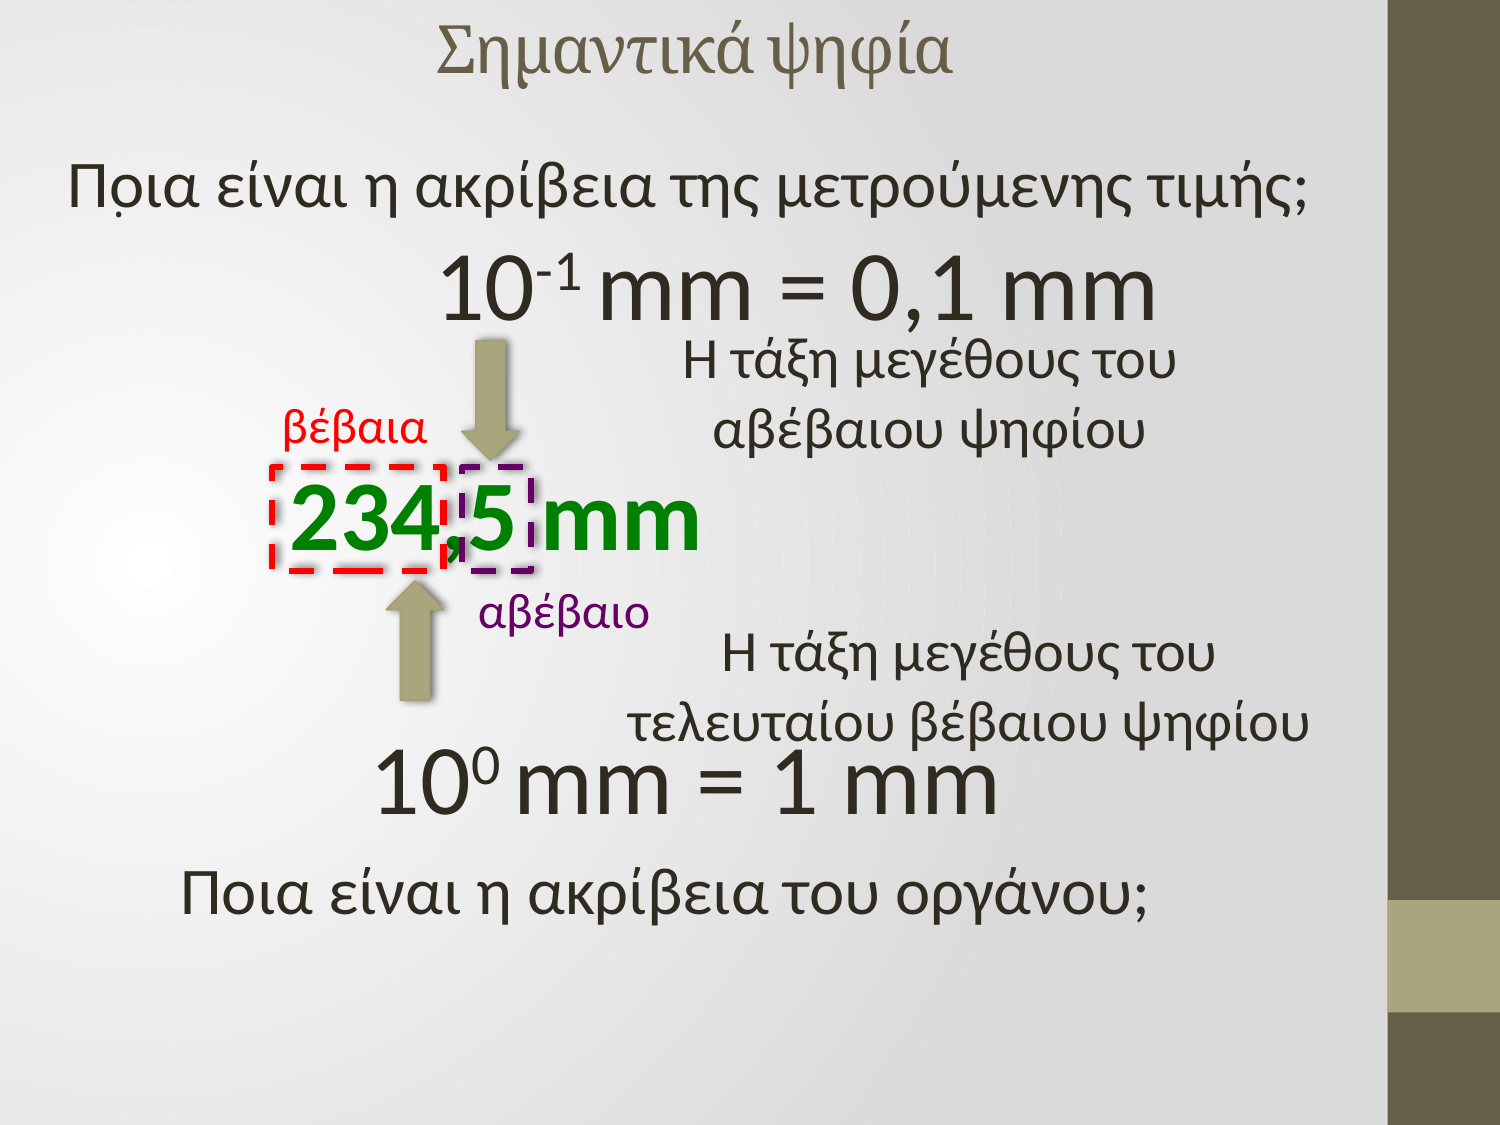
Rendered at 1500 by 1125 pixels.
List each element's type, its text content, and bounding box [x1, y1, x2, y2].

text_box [52, 133, 1342, 471]
text_box 234,5 mm [679, 476, 834, 573]
text_box Σημαντικά ψηφία . [99, 0, 1291, 121]
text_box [173, 580, 1338, 937]
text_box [264, 476, 668, 573]
